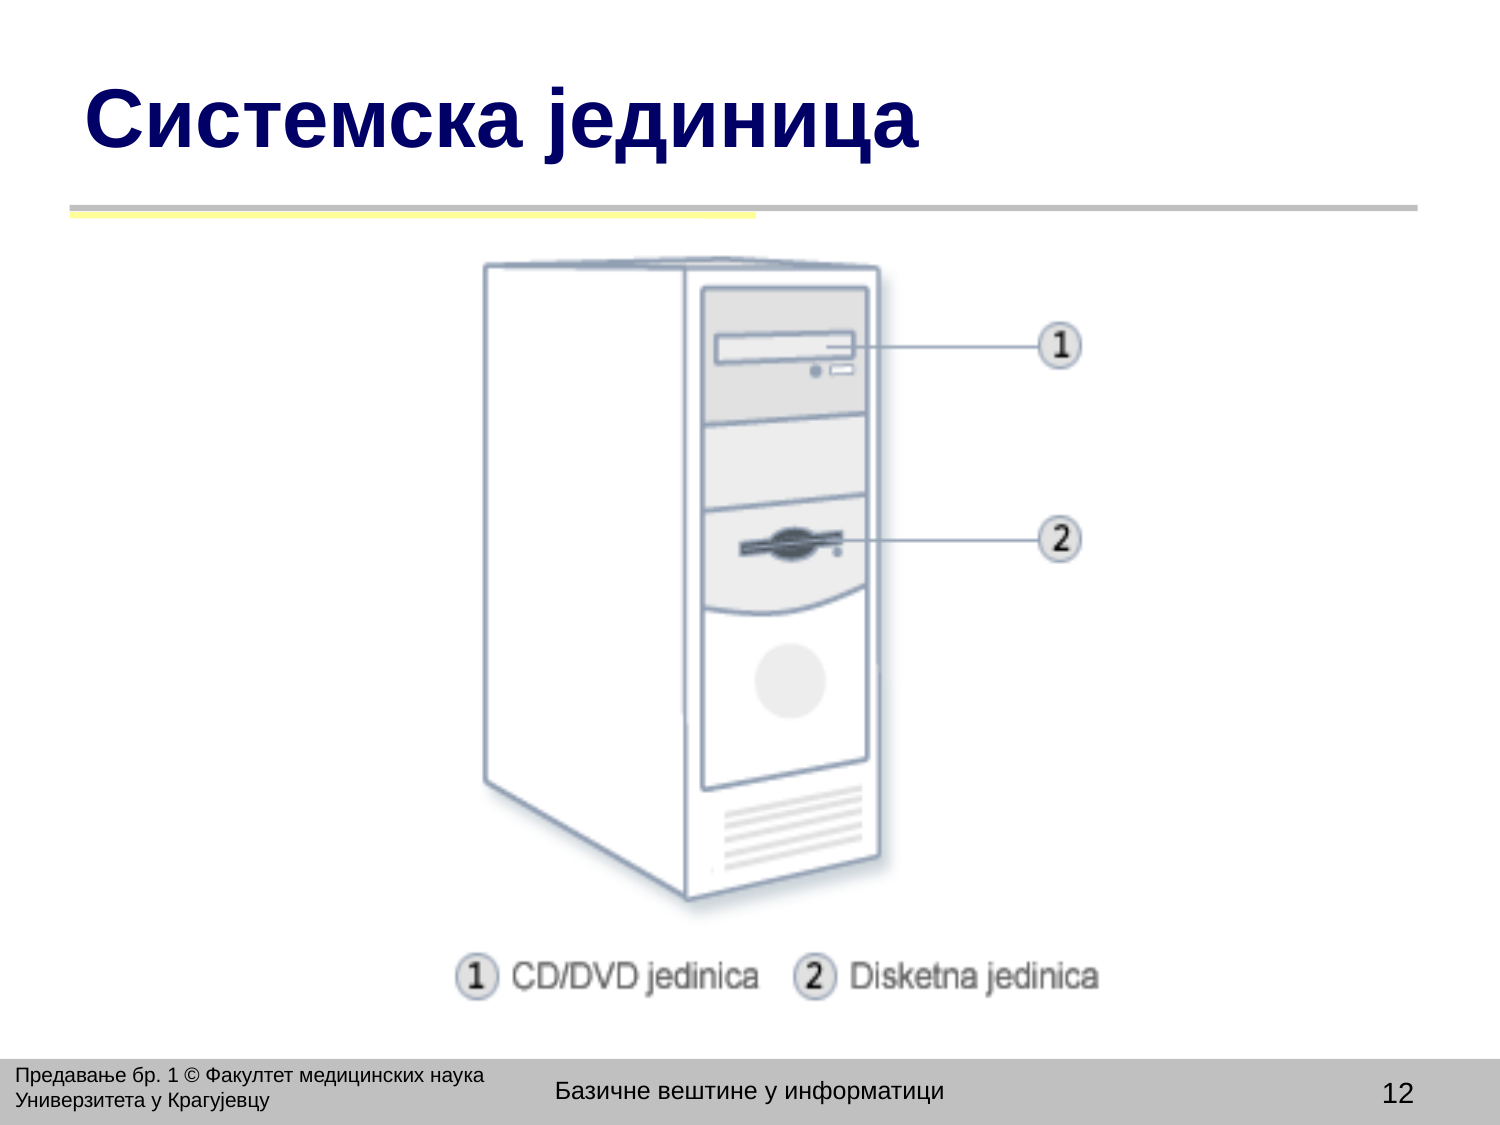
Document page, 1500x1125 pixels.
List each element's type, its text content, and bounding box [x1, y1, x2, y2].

title Системска јединица [69, 19, 1426, 208]
slide_number 12 [1079, 1066, 1430, 1125]
footer Базичне вештине у информатици [512, 1066, 988, 1125]
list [426, 228, 1124, 1053]
slide_number Предавање бр. 1 © Факултет медицинских наука Универзитета у Крагујевцу [0, 1053, 599, 1108]
